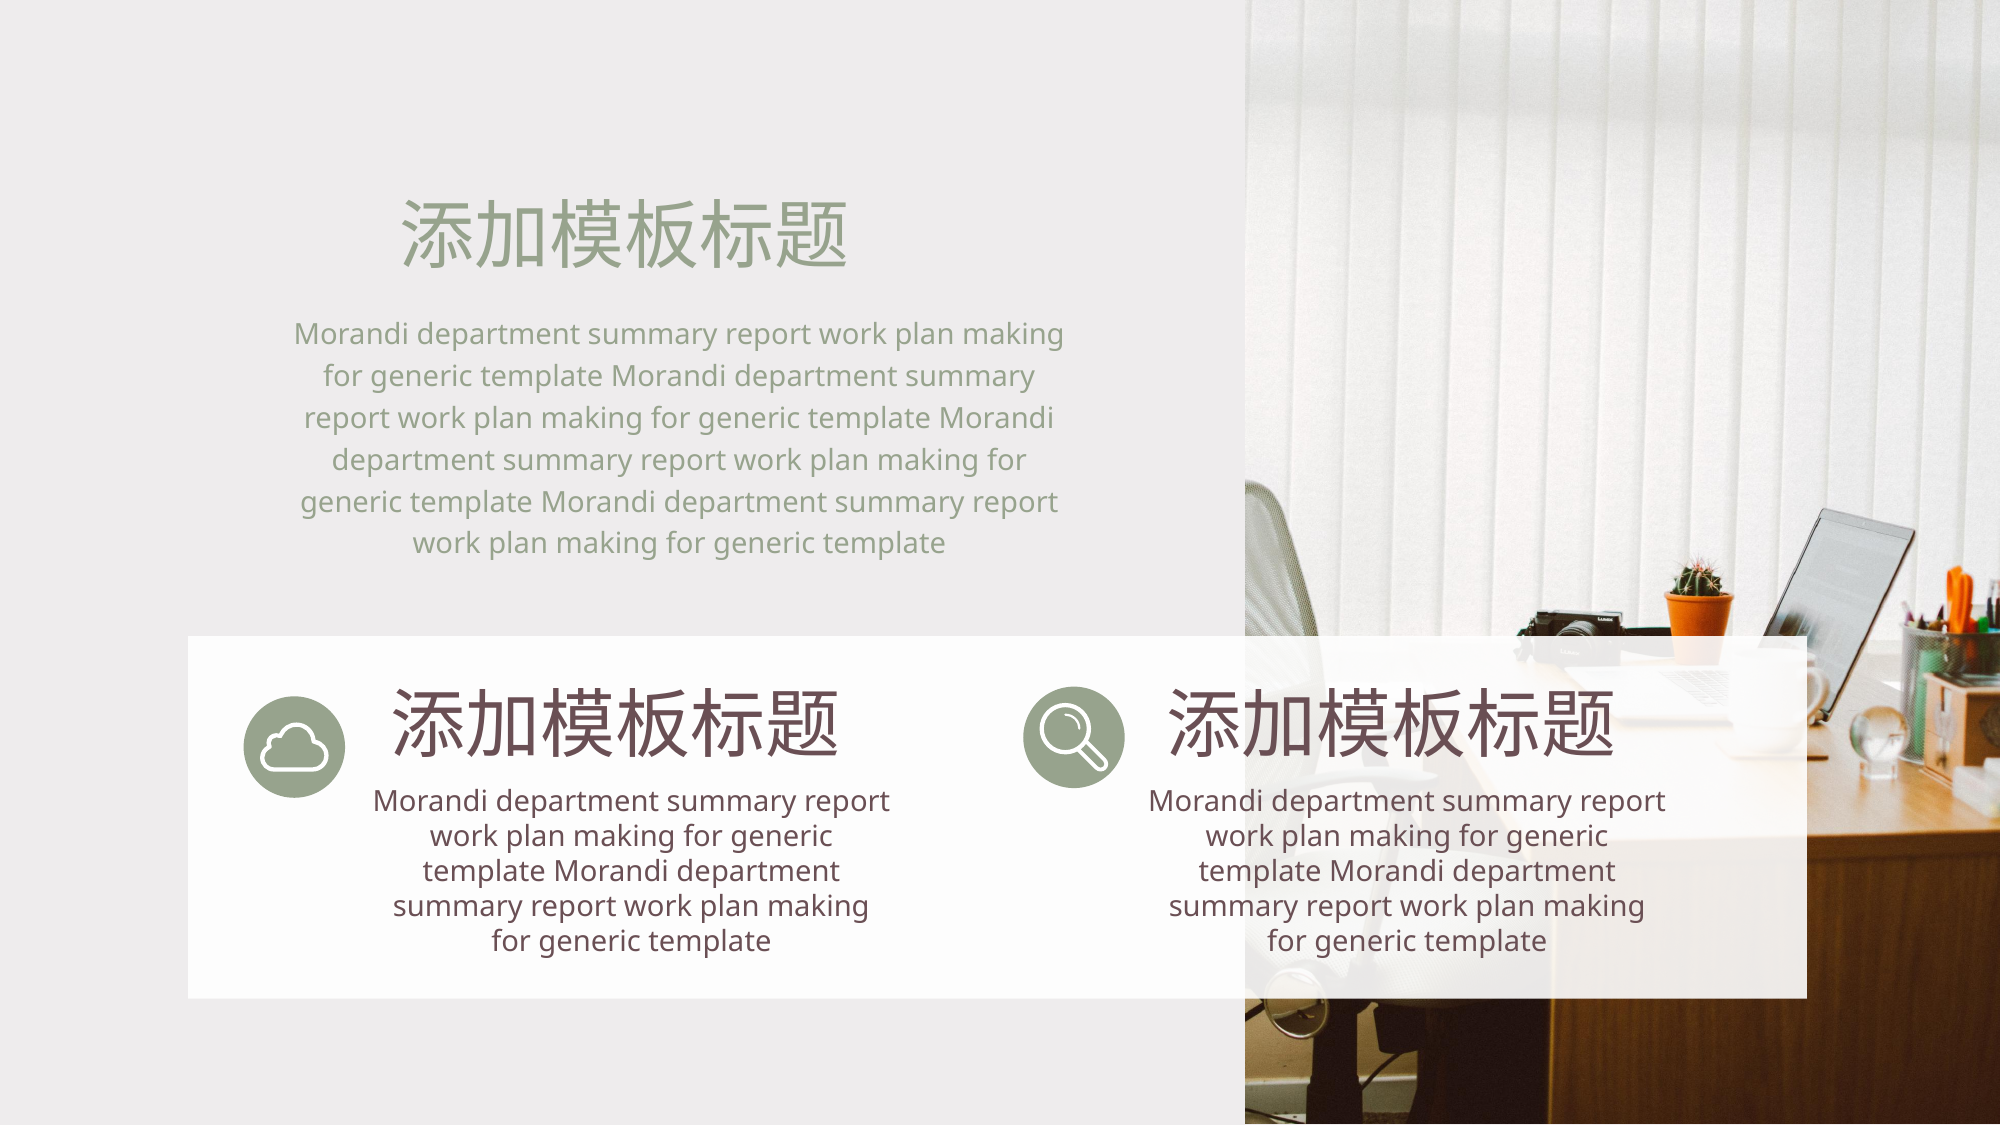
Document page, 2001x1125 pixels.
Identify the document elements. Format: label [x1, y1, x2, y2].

text_box [355, 668, 908, 967]
picture [1245, 0, 2000, 1124]
text_box [278, 180, 1081, 570]
text_box [243, 696, 346, 798]
text_box [187, 635, 1245, 1000]
text_box [1023, 686, 1125, 789]
text_box [1130, 668, 1684, 967]
